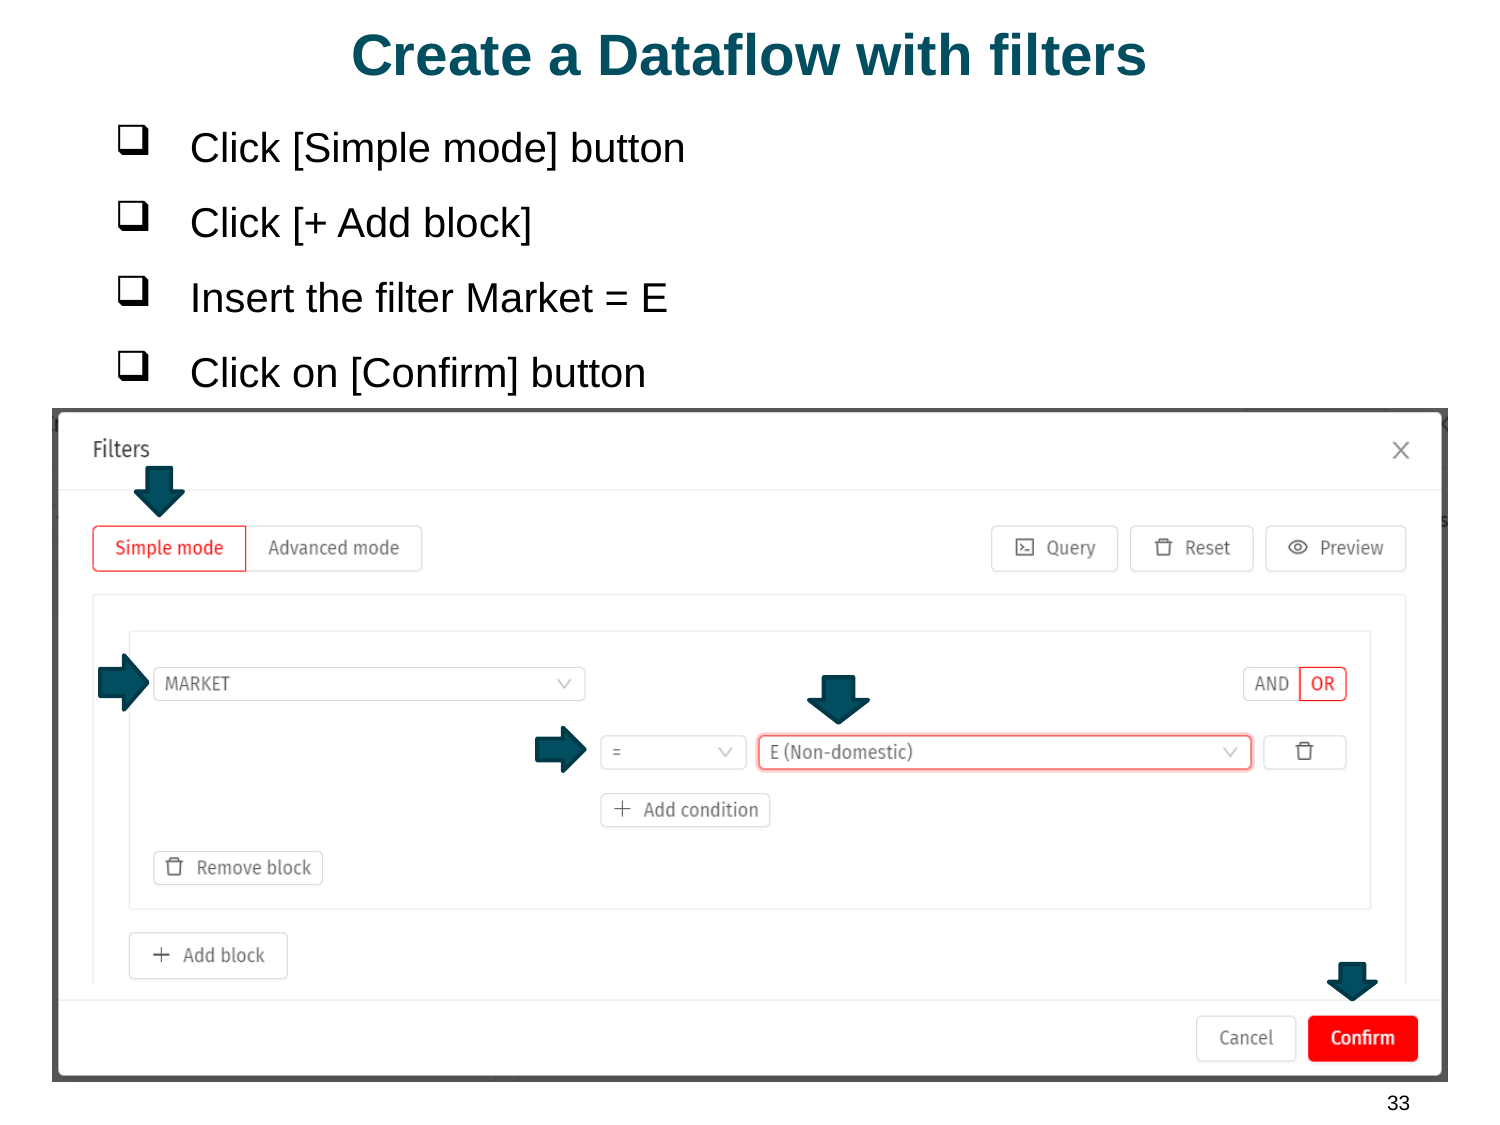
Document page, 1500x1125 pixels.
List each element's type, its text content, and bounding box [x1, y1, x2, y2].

title Create a Dataflow with filters [75, 0, 1425, 104]
picture [51, 408, 1449, 1082]
text_box Click [Simple mode] button Click [+ Add block] Insert the filter Market = E Click on [Confirm] button [100, 113, 1453, 404]
slide_number 33 [1074, 1090, 1425, 1125]
